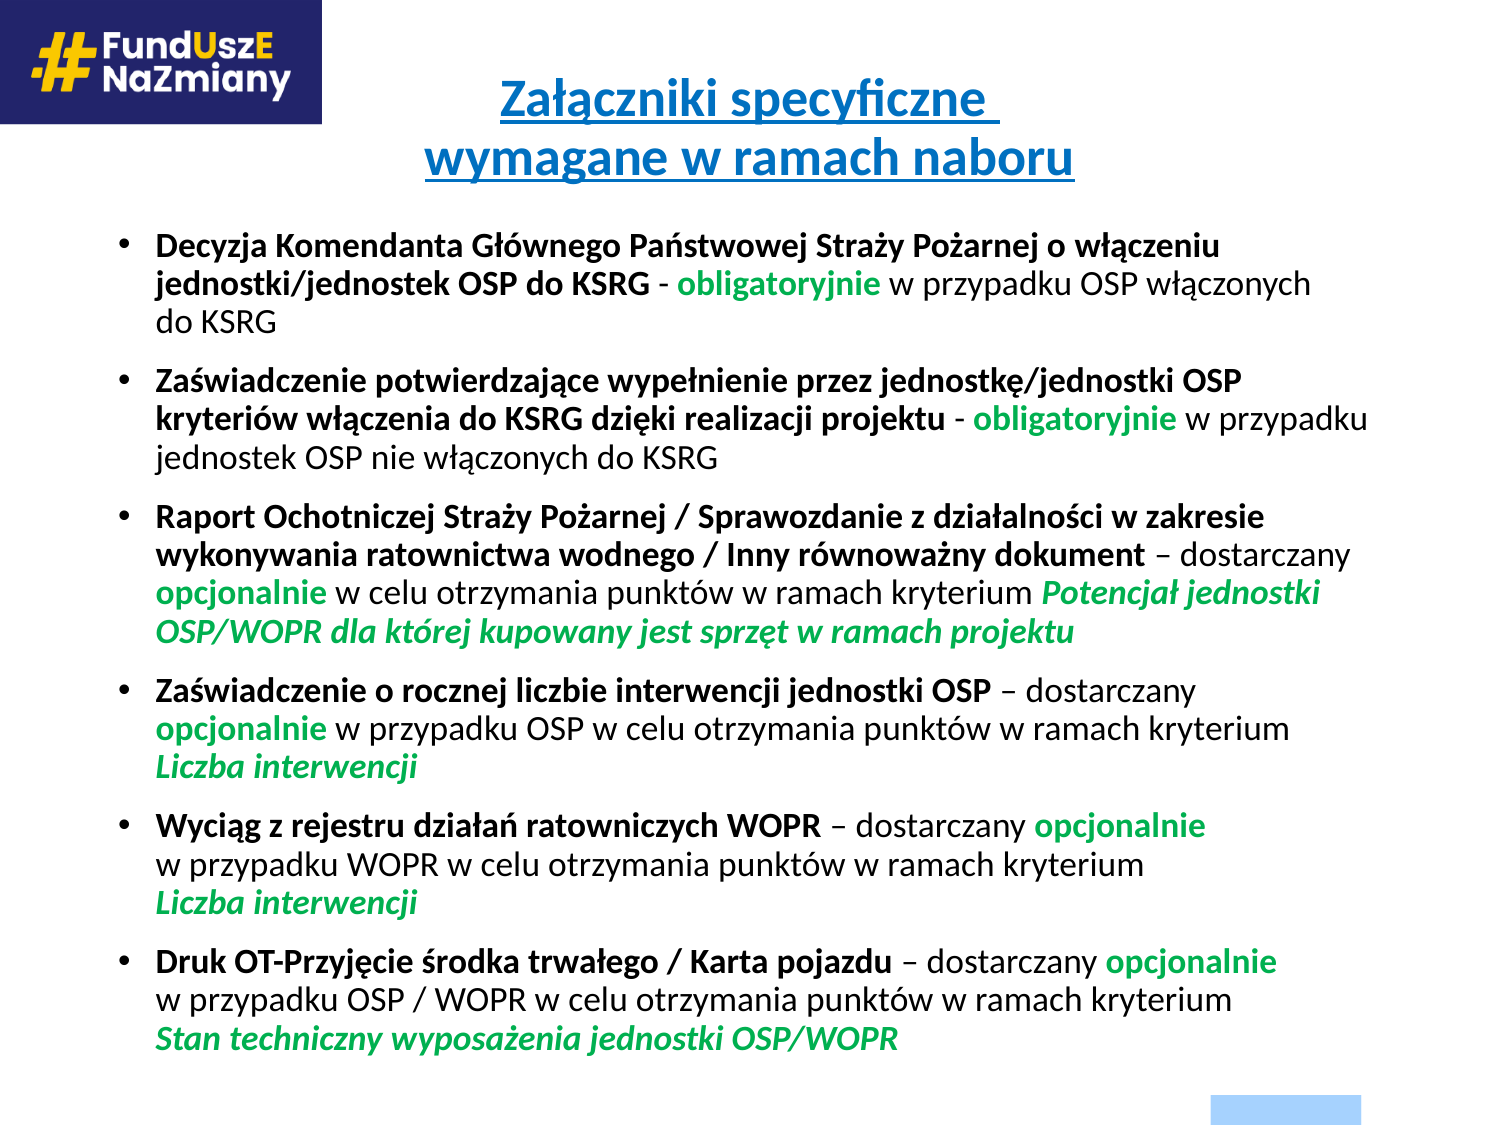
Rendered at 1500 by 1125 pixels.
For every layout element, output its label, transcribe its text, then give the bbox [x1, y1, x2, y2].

title Załączniki specyficzne wymagane w ramach naboru [103, 61, 1397, 218]
picture [0, 0, 1500, 1125]
list Decyzja Komendanta Głównego Państwowej Straży Pożarnej o włączeniu jednostki/jednostek OSP do KSRG - obligatoryjnie w przypadku OSP włączonych do KSRG Zaświadczenie potwierdzające wypełnienie przez jednostkę/jednostki OSP kryteriów włączenia do KSRG dzięki realizacji projektu - obligatoryjnie w przypadku jednostek OSP nie włączonych do KSRG Raport Ochotniczej Straży Pożarnej / Sprawozdanie z działalności w zakresie wykonywania ratownictwa wodnego / Inny równoważny dokument – dostarczany opcjonalnie w celu otrzymania punktów w ramach kryterium Potencjał jednostki OSP/WOPR dla której kupowany jest sprzęt w ramach projektu Zaświadczenie o rocznej liczbie interwencji jednostki OSP – dostarczany opcjonalnie w przypadku OSP w celu otrzymania punktów w ramach kryterium Liczba interwencji Wyciąg z rejestru działań ratowniczych WOPR – dostarczany opcjonalnie w przypadku WOPR w celu otrzymania punktów w ramach kryterium Liczba interwencji Druk OT-Przyjęcie środka trwałego / Karta pojazdu – dostarczany opcjonalnie w przypadku OSP / WOPR w celu otrzymania punktów w ramach kryterium Stan techniczny wyposażenia jednostki OSP/WOPR [103, 218, 1397, 1105]
